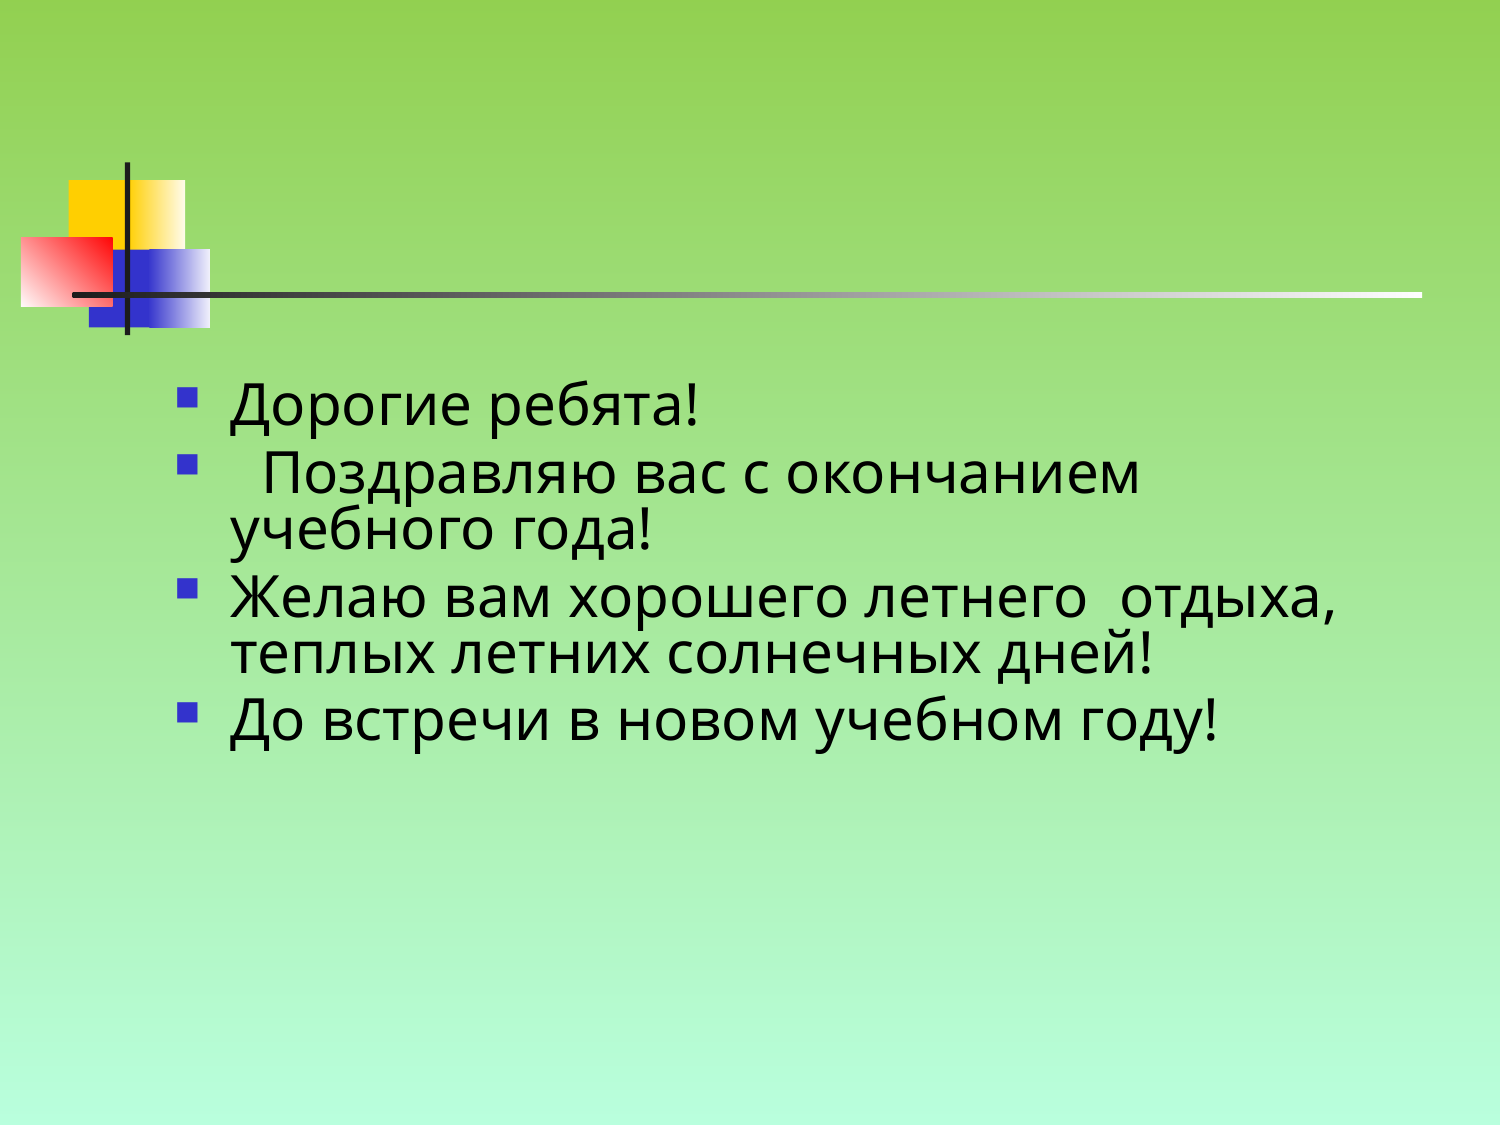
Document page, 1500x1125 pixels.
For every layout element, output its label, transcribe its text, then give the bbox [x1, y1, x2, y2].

list Дорогие ребята! Поздравляю вас с окончанием учебного года! Желаю вам хорошего летнего отдыха, теплых летних солнечных дней! До встречи в новом учебном году! [159, 373, 1434, 1013]
